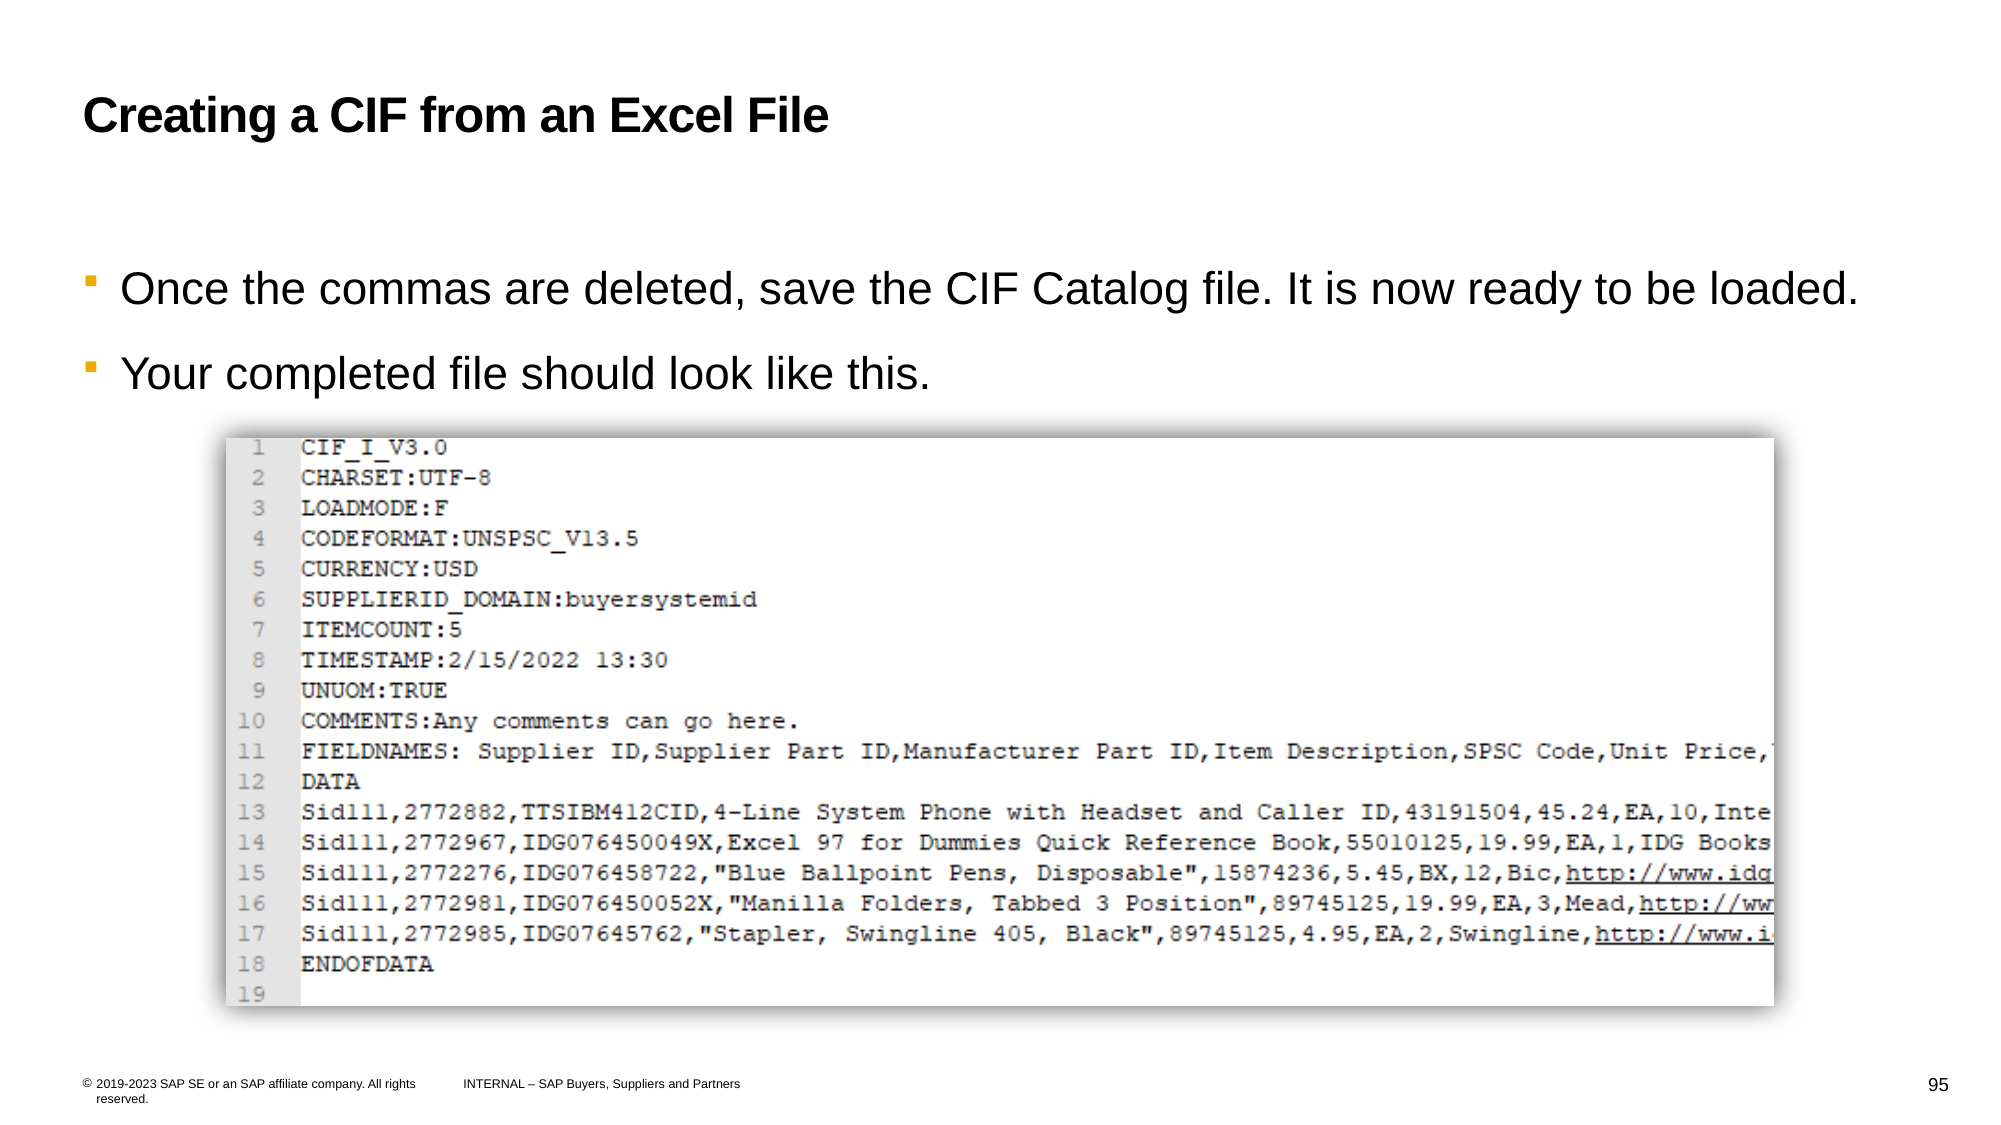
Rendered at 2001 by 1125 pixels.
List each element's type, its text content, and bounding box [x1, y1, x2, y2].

title Creating a CIF from an Excel File [82, 82, 1918, 144]
list Once the commas are deleted, save the CIF Catalog file. It is now ready to be loaded. Your completed file should look like this. [82, 265, 1918, 1040]
picture [226, 438, 1775, 1006]
